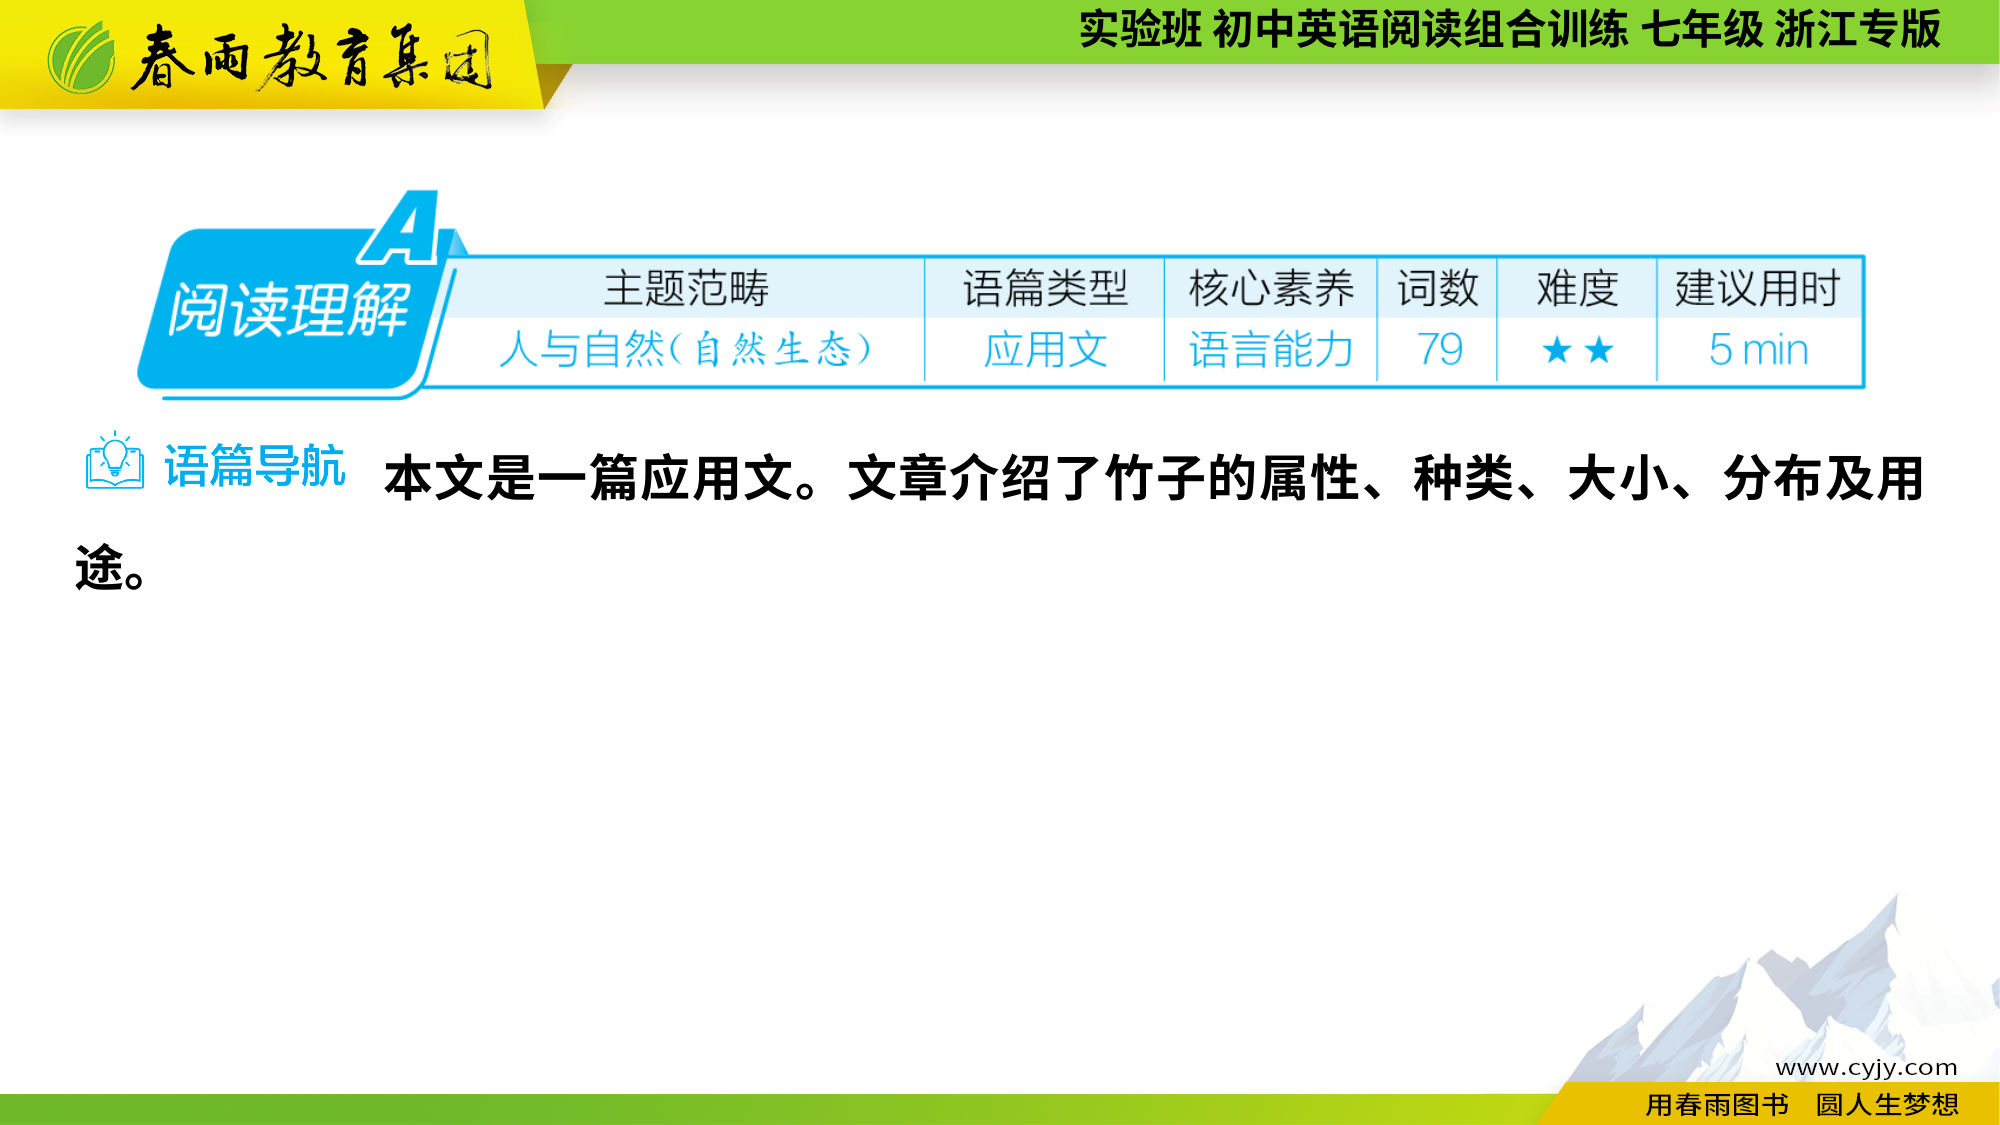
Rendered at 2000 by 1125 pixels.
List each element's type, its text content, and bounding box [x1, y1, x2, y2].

picture [0, 0, 2000, 1125]
list 本文是一篇应用文。文章介绍了竹子的属性、种类、大小、分布及用途。 [59, 408, 1944, 504]
